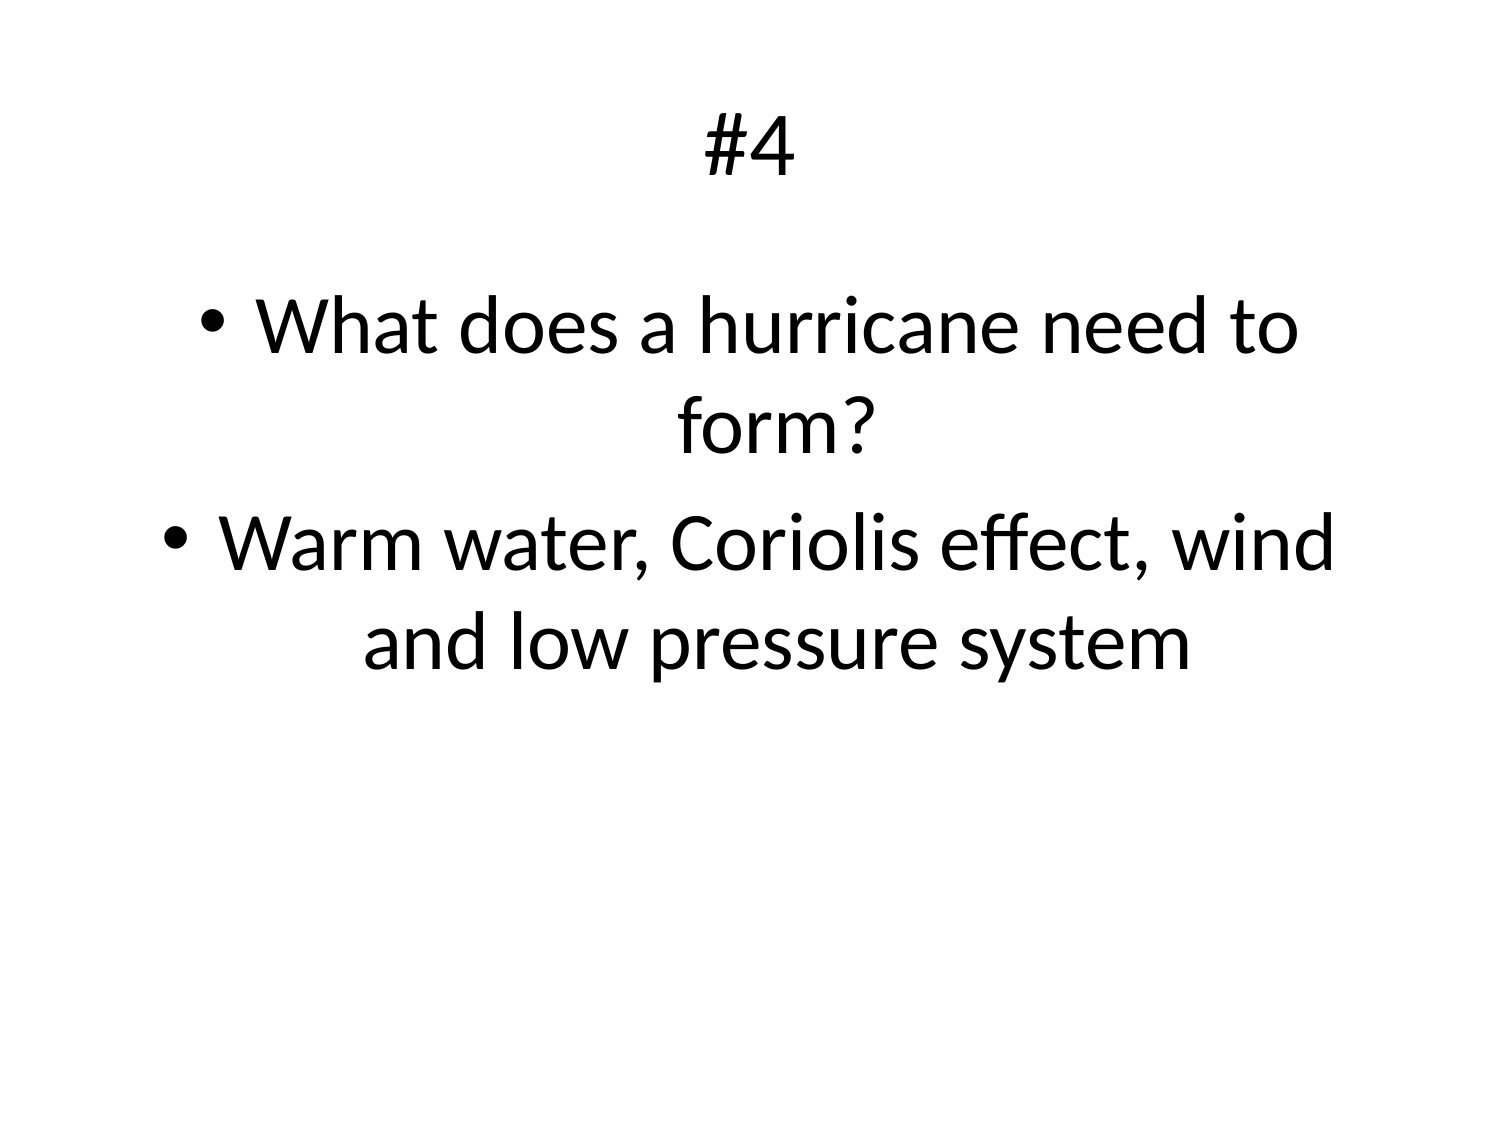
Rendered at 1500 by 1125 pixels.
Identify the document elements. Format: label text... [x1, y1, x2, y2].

title #4 [75, 45, 1425, 233]
list What does a hurricane need to form? Warm water, Coriolis effect, wind and low pressure system [75, 262, 1425, 1005]
